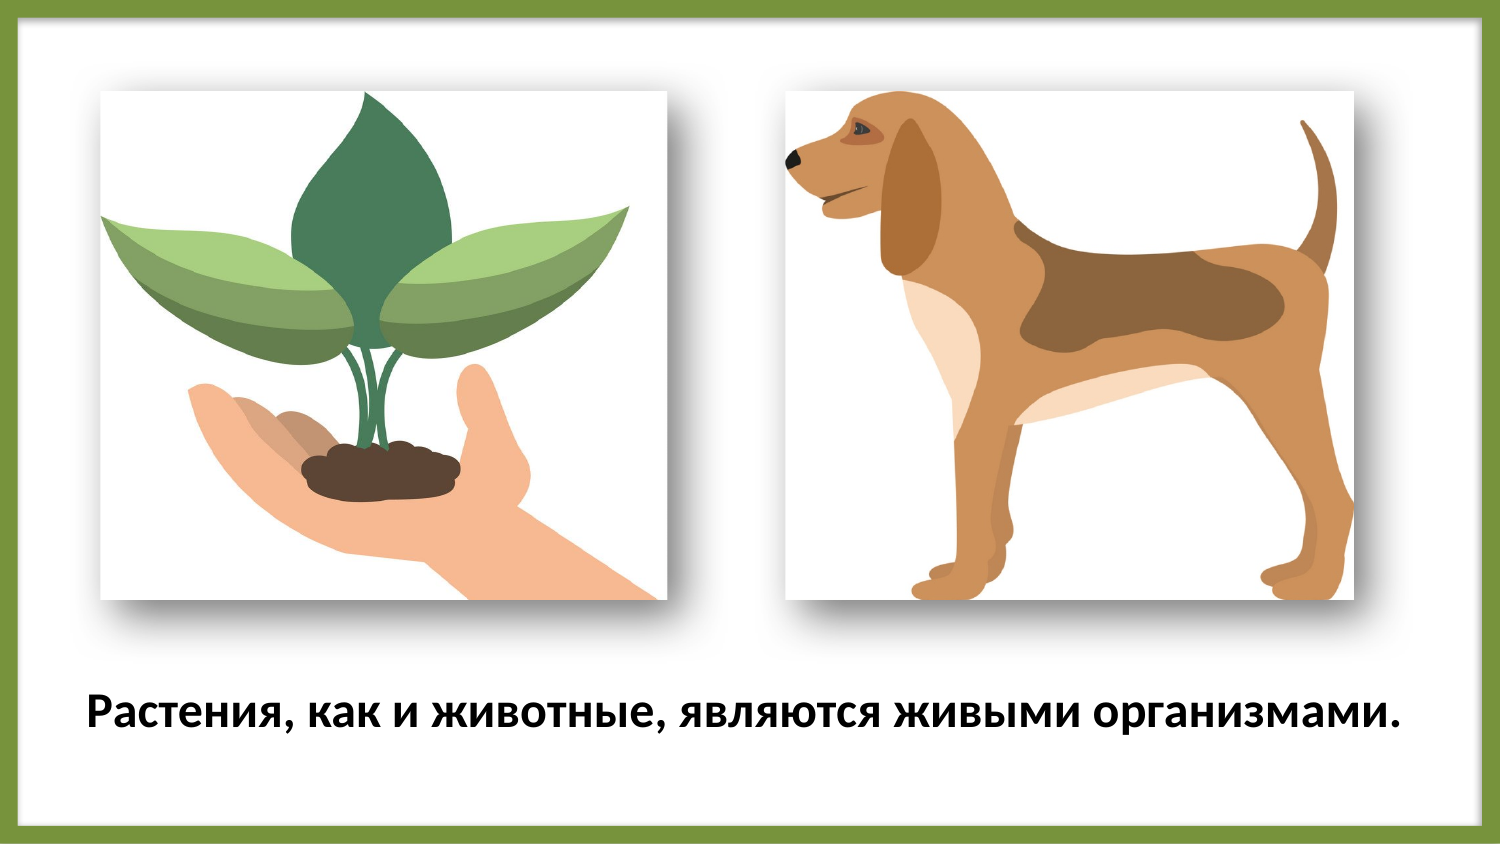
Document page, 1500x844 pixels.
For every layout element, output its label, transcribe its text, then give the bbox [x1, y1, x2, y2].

text_box Растения, как и животные, являются живыми организмами. [71, 669, 1418, 745]
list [100, 90, 668, 600]
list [785, 90, 1355, 600]
